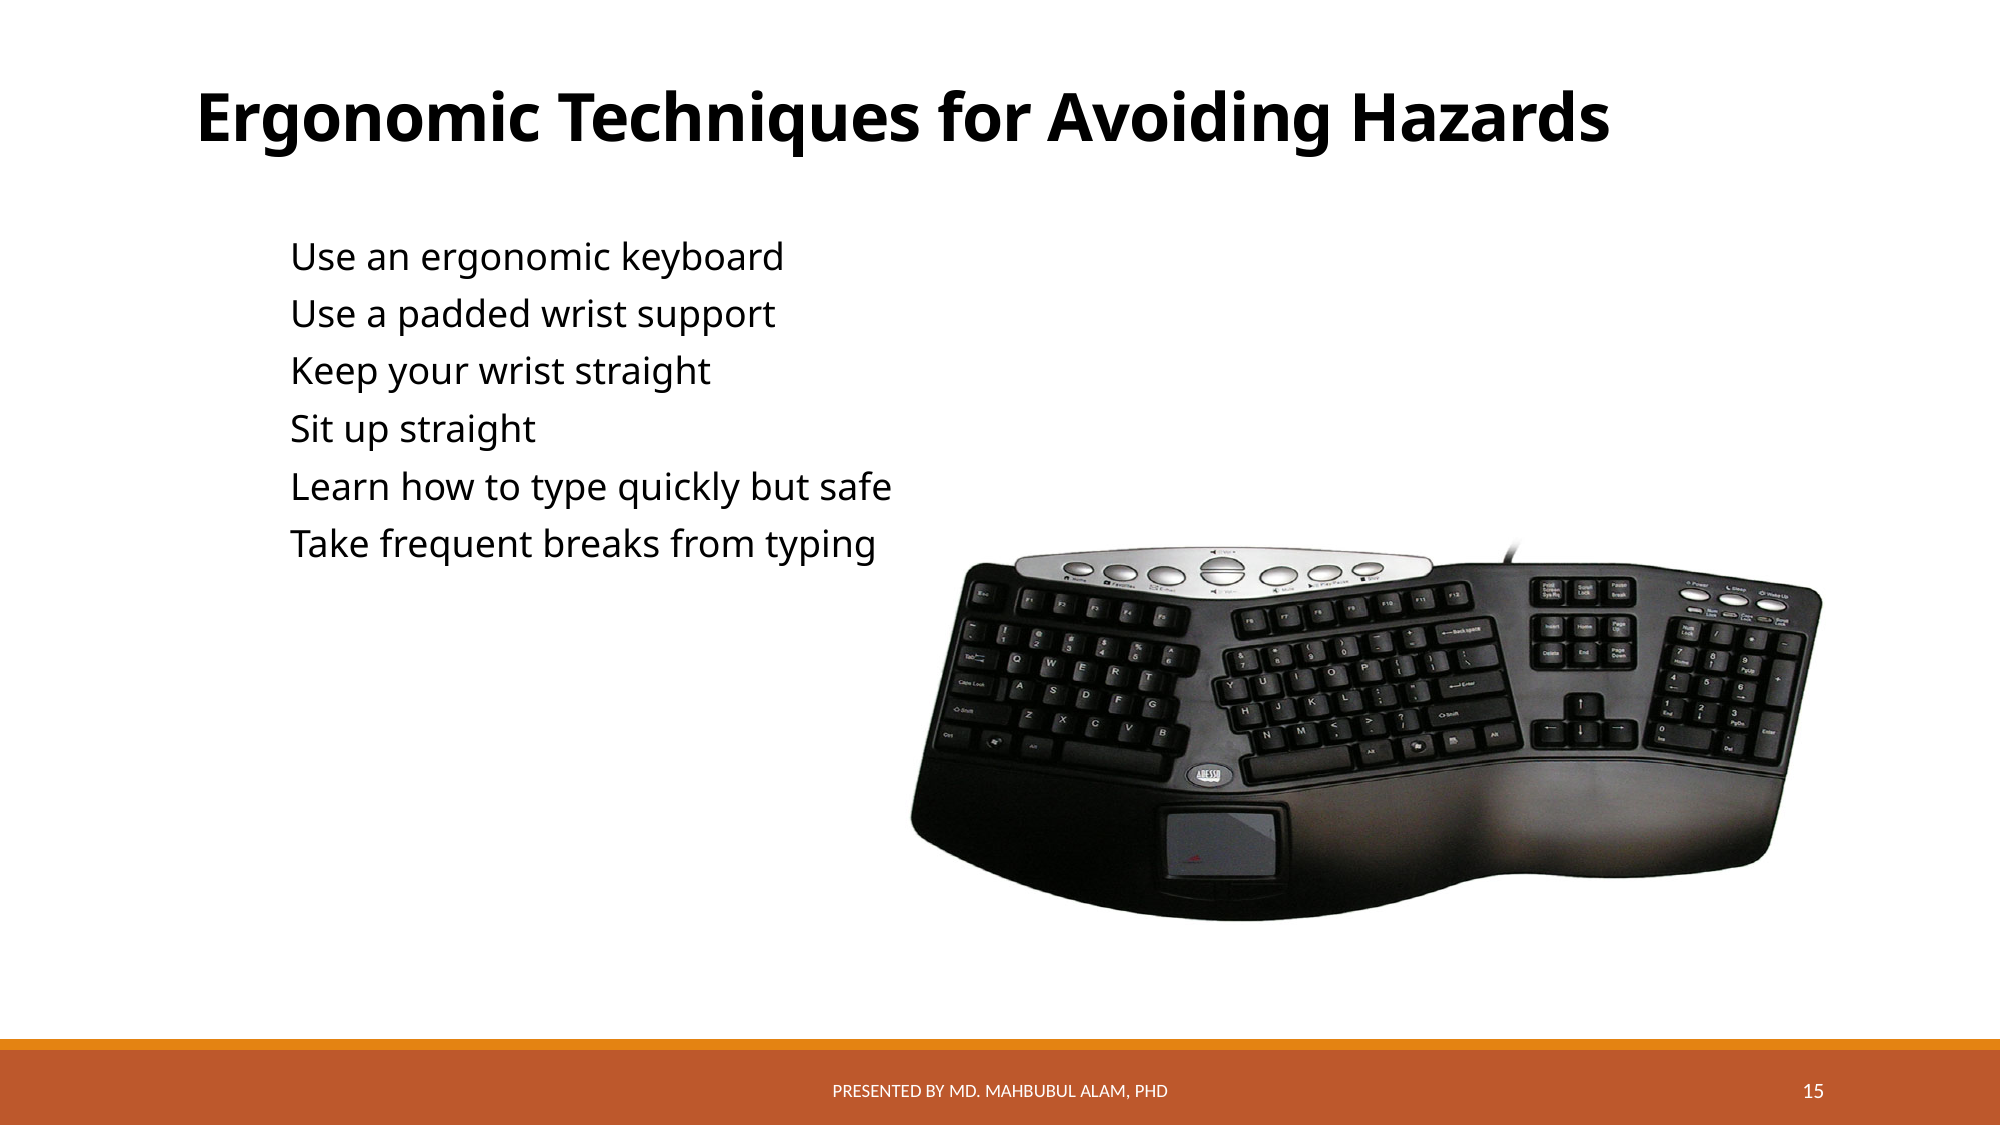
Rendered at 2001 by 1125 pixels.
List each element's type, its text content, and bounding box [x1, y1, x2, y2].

title Ergonomic Techniques for Avoiding Hazards [180, 50, 1830, 163]
slide_number 15 [1624, 1059, 1840, 1120]
list Use an ergonomic keyboard Use a padded wrist support Keep your wrist straight Sit up straight Learn how to type quickly but safe Take frequent breaks from typing [275, 224, 1675, 600]
picture [904, 536, 1831, 926]
footer Presented by Md. Mahbubul Alam, PhD [604, 1059, 1396, 1120]
